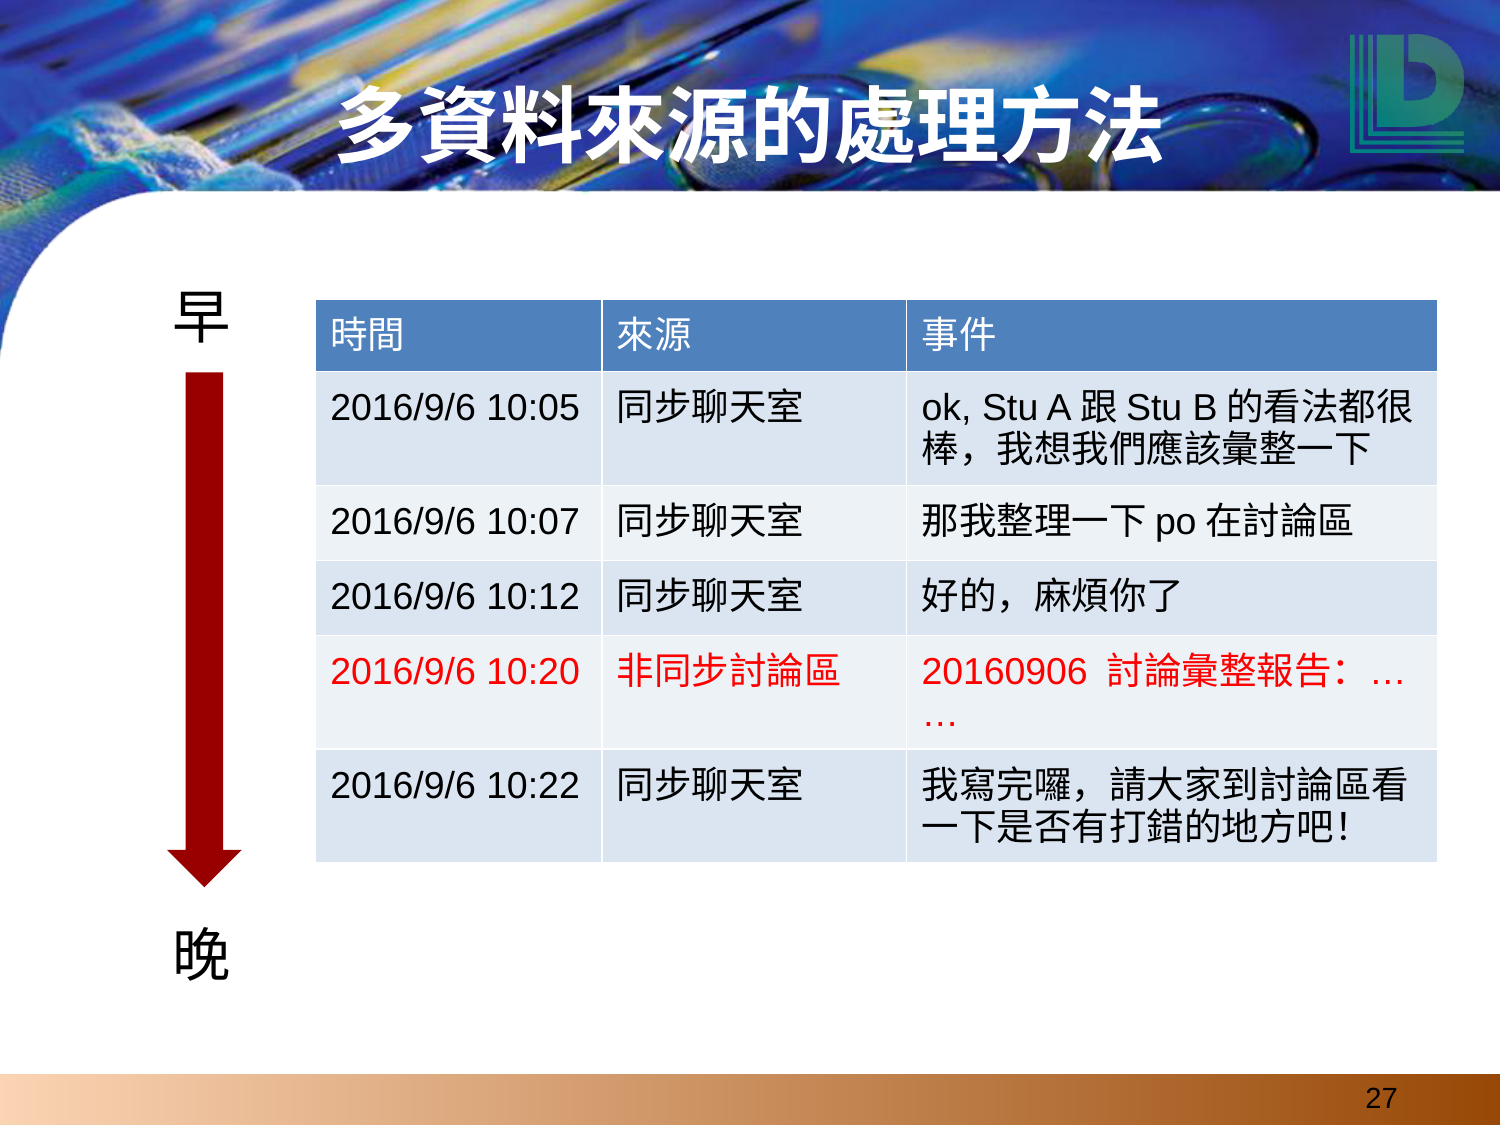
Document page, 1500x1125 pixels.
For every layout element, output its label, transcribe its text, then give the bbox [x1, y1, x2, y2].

table_cell 20160906 討論彙整報告：…… [907, 636, 1437, 748]
picture [0, 0, 1500, 383]
table_header 來源 [603, 300, 906, 371]
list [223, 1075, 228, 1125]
table_cell 好的，麻煩你了 [907, 561, 1437, 635]
table_cell 2016/9/6 10:05 [316, 372, 601, 485]
title 多資料來源的處理方法 [103, 59, 1398, 189]
text_box 早 [157, 264, 362, 357]
table_cell 2016/9/6 10:12 [316, 561, 601, 635]
table_cell 同步聊天室 [603, 372, 906, 485]
table_header 時間 [316, 300, 601, 371]
table_cell 同步聊天室 [603, 561, 906, 635]
table_cell 同步聊天室 [603, 750, 906, 862]
text_box [166, 372, 242, 888]
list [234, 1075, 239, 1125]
table_cell 那我整理一下po在討論區 [907, 486, 1437, 560]
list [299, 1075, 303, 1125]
text_box 晚 [157, 902, 362, 995]
table_header 事件 [907, 300, 1437, 371]
table_cell 2016/9/6 10:07 [316, 486, 601, 560]
table_cell 2 [369, 1075, 373, 1125]
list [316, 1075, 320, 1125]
table_cell 2016/9/6 10:20 [316, 636, 601, 748]
table_cell 同步聊天室 [603, 486, 906, 560]
table_cell ok, Stu A跟Stu B的看法都很棒，我想我們應該彙整一下 [907, 372, 1437, 485]
table_cell 2016/9/6 10:22 [316, 750, 601, 862]
slide_number ‹#› [1350, 1074, 1488, 1118]
table_cell 非同步討論區 [603, 636, 906, 748]
table_cell 我寫完囉，請大家到討論區看一下是否有打錯的地方吧！ [907, 750, 1437, 862]
